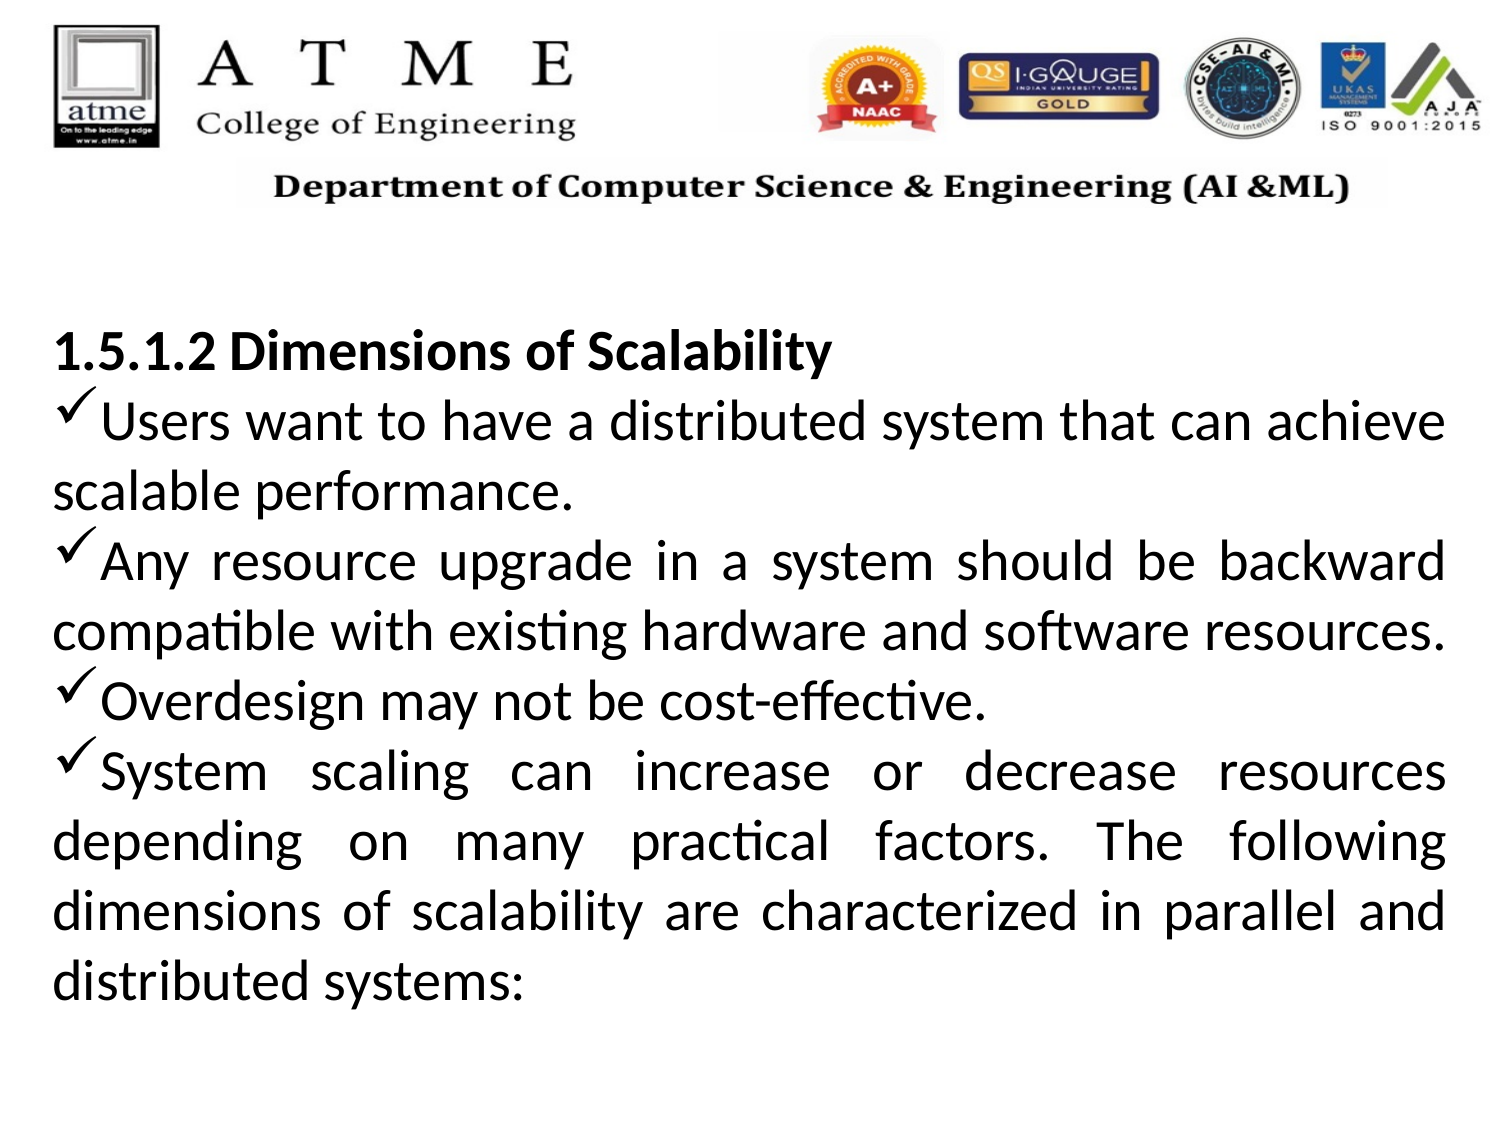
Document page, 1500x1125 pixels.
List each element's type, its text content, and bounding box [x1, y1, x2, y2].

text_box 1.5.1.2 Dimensions of Scalability Users want to have a distributed system that can achieve scalable performance. Any resource upgrade in a system should be backward compatible with existing hardware and software resources. Overdesign may not be cost-effective. System scaling can increase or decrease resources depending on many practical factors. The following dimensions of scalability are characterized in parallel and distributed systems: [37, 304, 1463, 1020]
picture [24, 0, 1500, 226]
